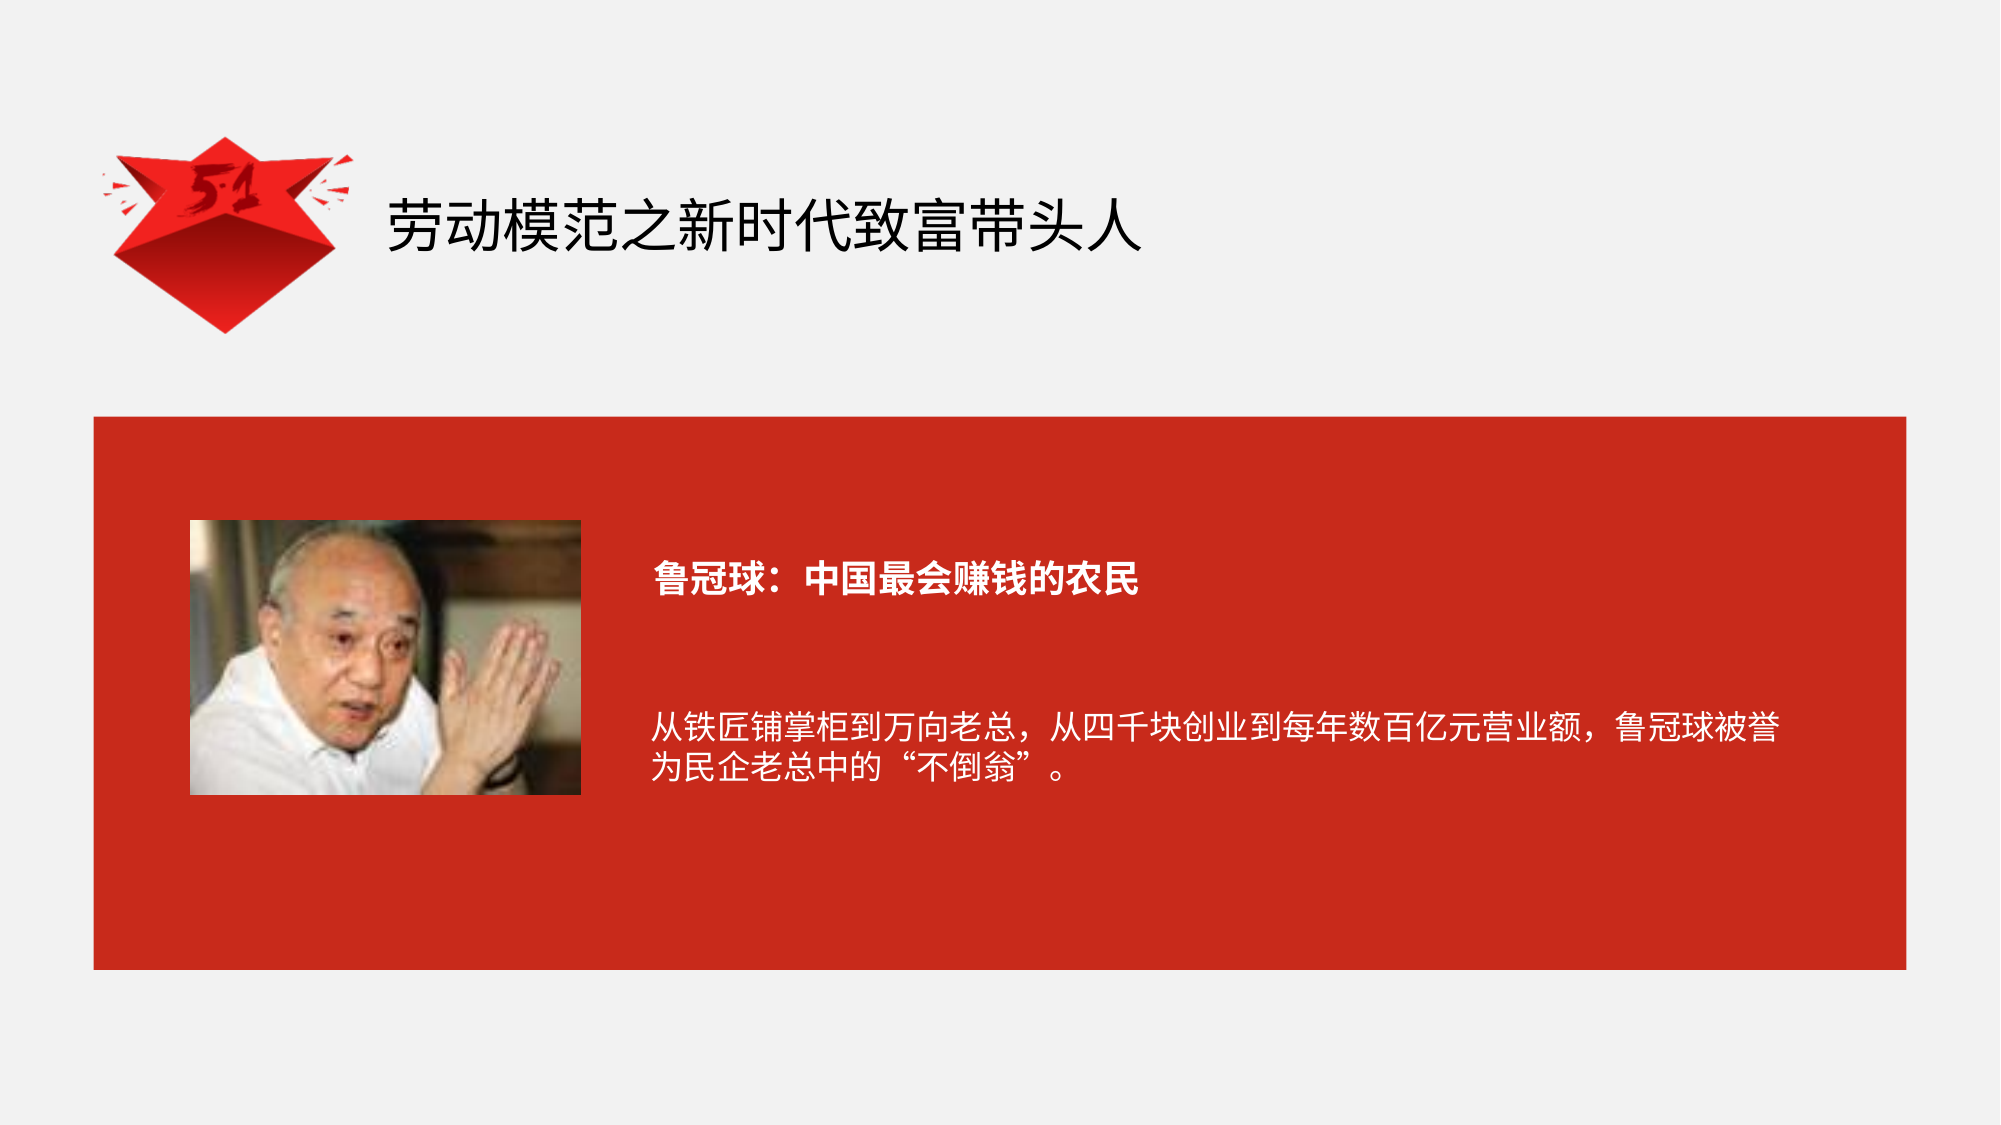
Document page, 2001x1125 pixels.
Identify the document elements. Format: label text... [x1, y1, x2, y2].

picture [78, 78, 372, 372]
text_box 劳动模范之新时代致富带头人 [372, 182, 1276, 267]
text_box [93, 415, 1907, 971]
text_box 鲁冠球：中国最会赚钱的农民 [638, 547, 1156, 653]
text_box 从铁匠铺掌柜到万向老总，从四千块创业到每年数百亿元营业额，鲁冠球被誉为民企老总中的“不倒翁”。 [635, 698, 1813, 794]
picture [190, 520, 581, 795]
